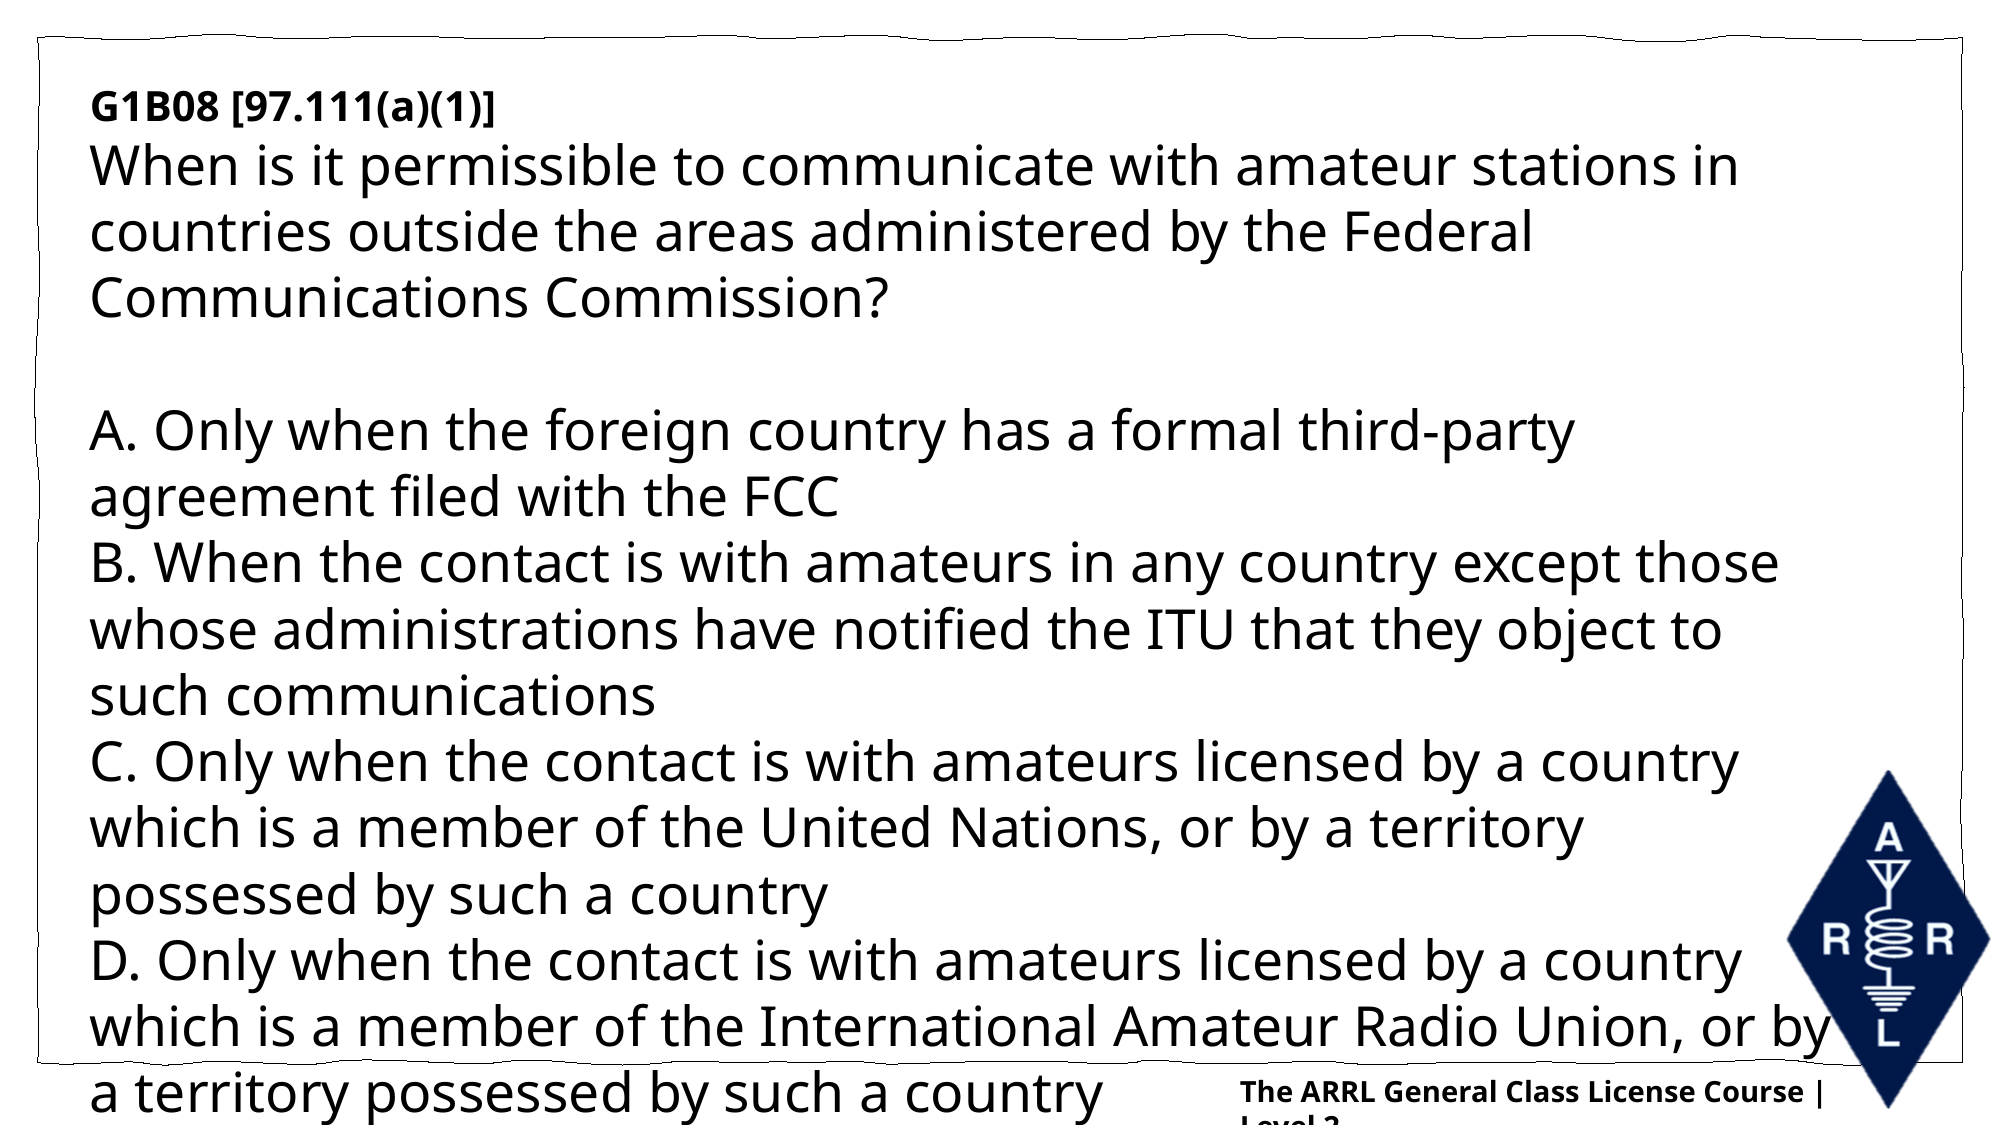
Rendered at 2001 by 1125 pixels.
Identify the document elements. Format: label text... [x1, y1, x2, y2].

picture [1850, 752, 1999, 1125]
text_box G1B08 [97.111(a)(1)] When is it permissible to communicate with amateur stations in countries outside the areas administered by the Federal Communications Commission? A. Only when the foreign country has a formal third-party agreement filed with the FCC B. When the contact is with amateurs in any country except those whose administrations have notified the ITU that they object to such communications C. Only when the contact is with amateurs licensed by a country which is a member of the United Nations, or by a territory possessed by such a country D. Only when the contact is with amateurs licensed by a country which is a member of the International Amateur Radio Union, or by a territory possessed by such a country [75, 72, 1850, 1125]
